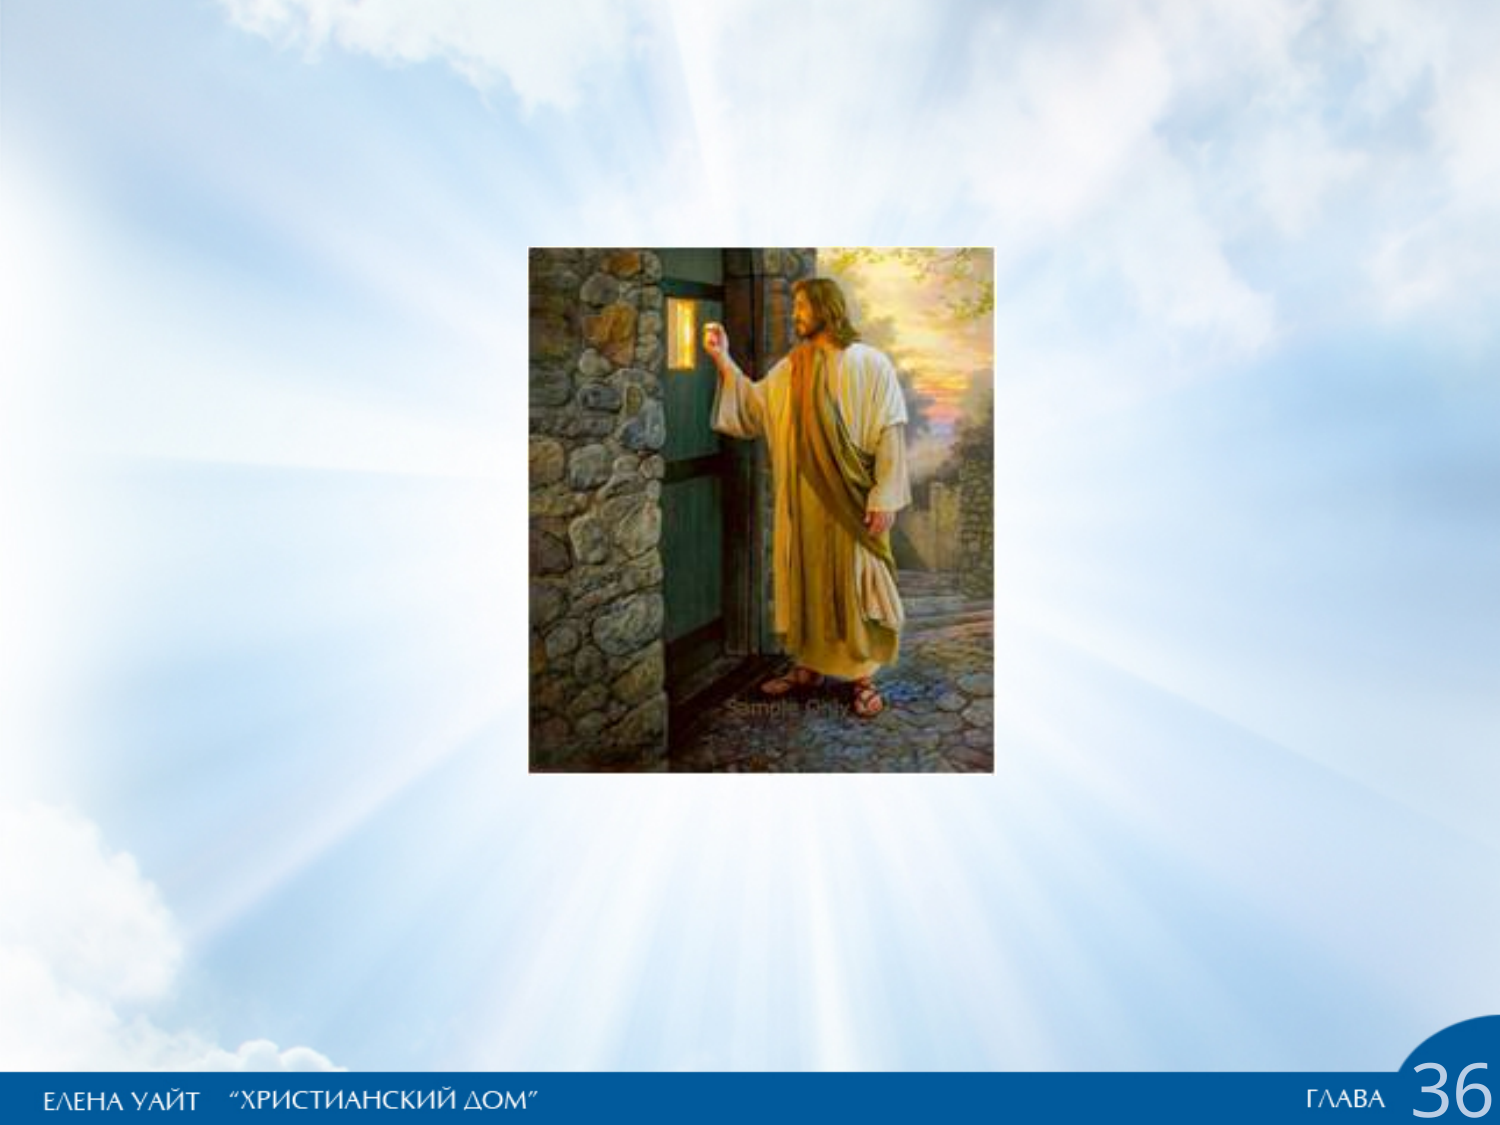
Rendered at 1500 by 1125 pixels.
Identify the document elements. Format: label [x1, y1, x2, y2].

picture [0, 0, 1500, 1125]
list [527, 245, 997, 776]
